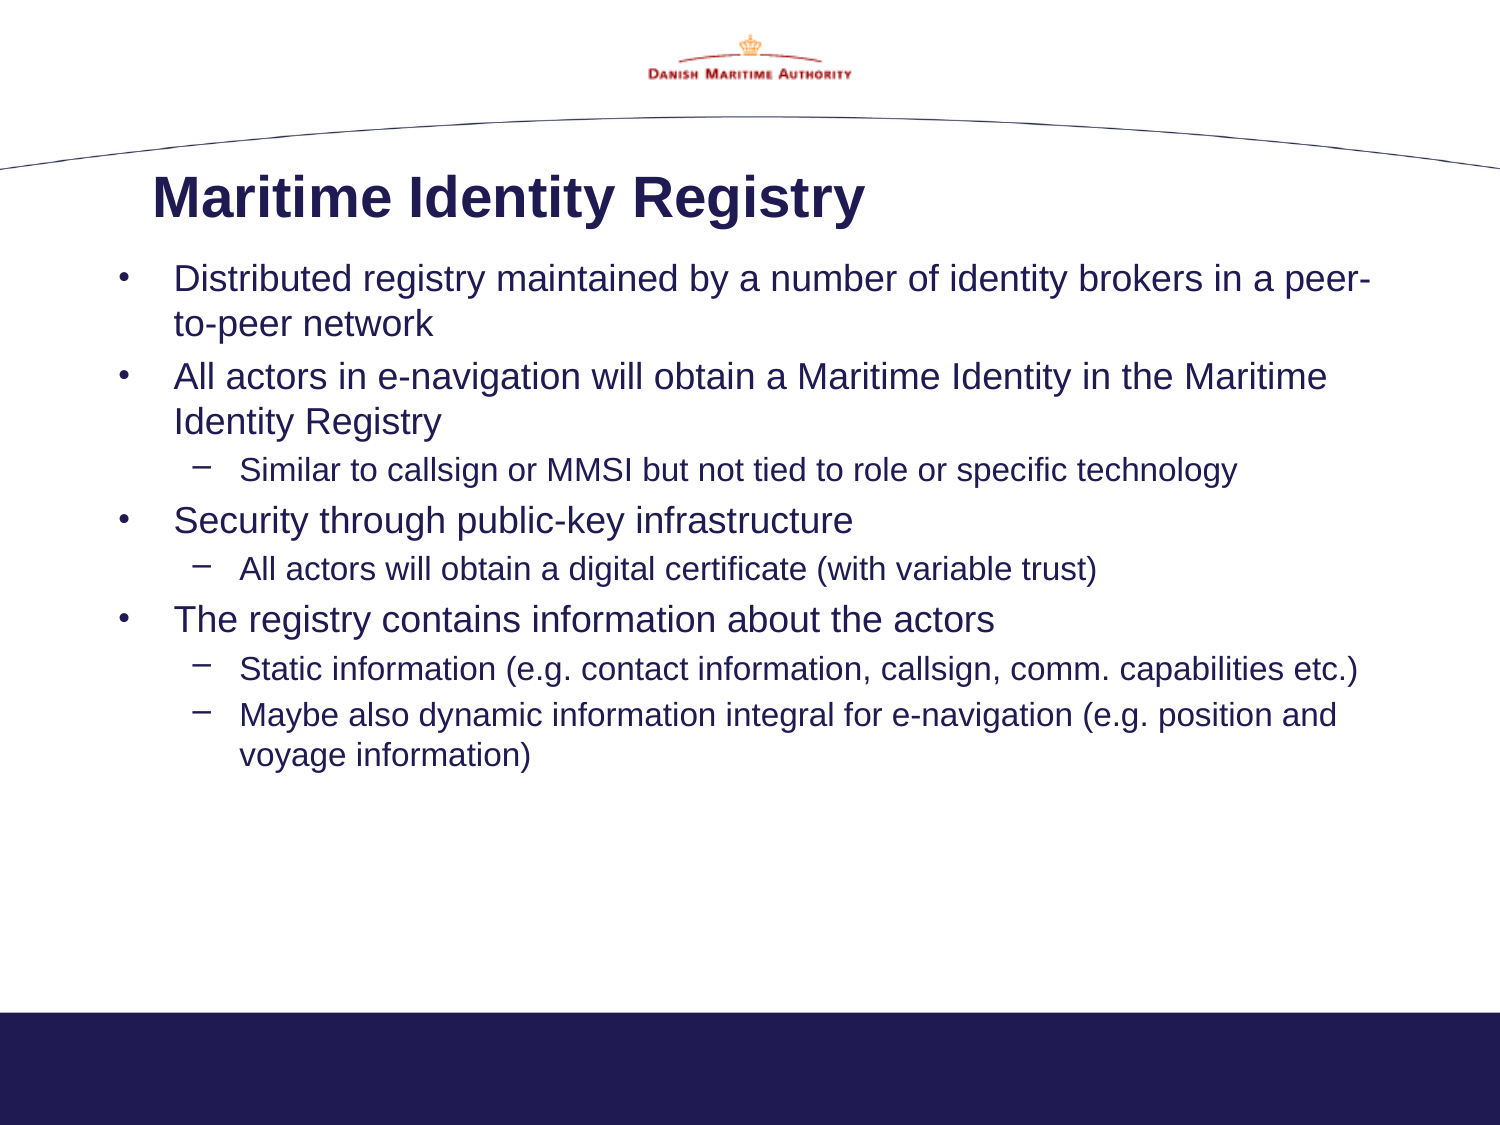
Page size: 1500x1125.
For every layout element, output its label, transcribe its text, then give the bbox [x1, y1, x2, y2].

list Distributed registry maintained by a number of identity brokers in a peer-to-peer network All actors in e-navigation will obtain a Maritime Identity in the Maritime Identity Registry Similar to callsign or MMSI but not tied to role or specific technology Security through public-key infrastructure All actors will obtain a digital certificate (with variable trust) The registry contains information about the actors Static information (e.g. contact information, callsign, comm. capabilities etc.) Maybe also dynamic information integral for e-navigation (e.g. position and voyage information) [102, 246, 1418, 917]
picture [0, 29, 1500, 184]
title Maritime Identity Registry [137, 163, 1385, 227]
